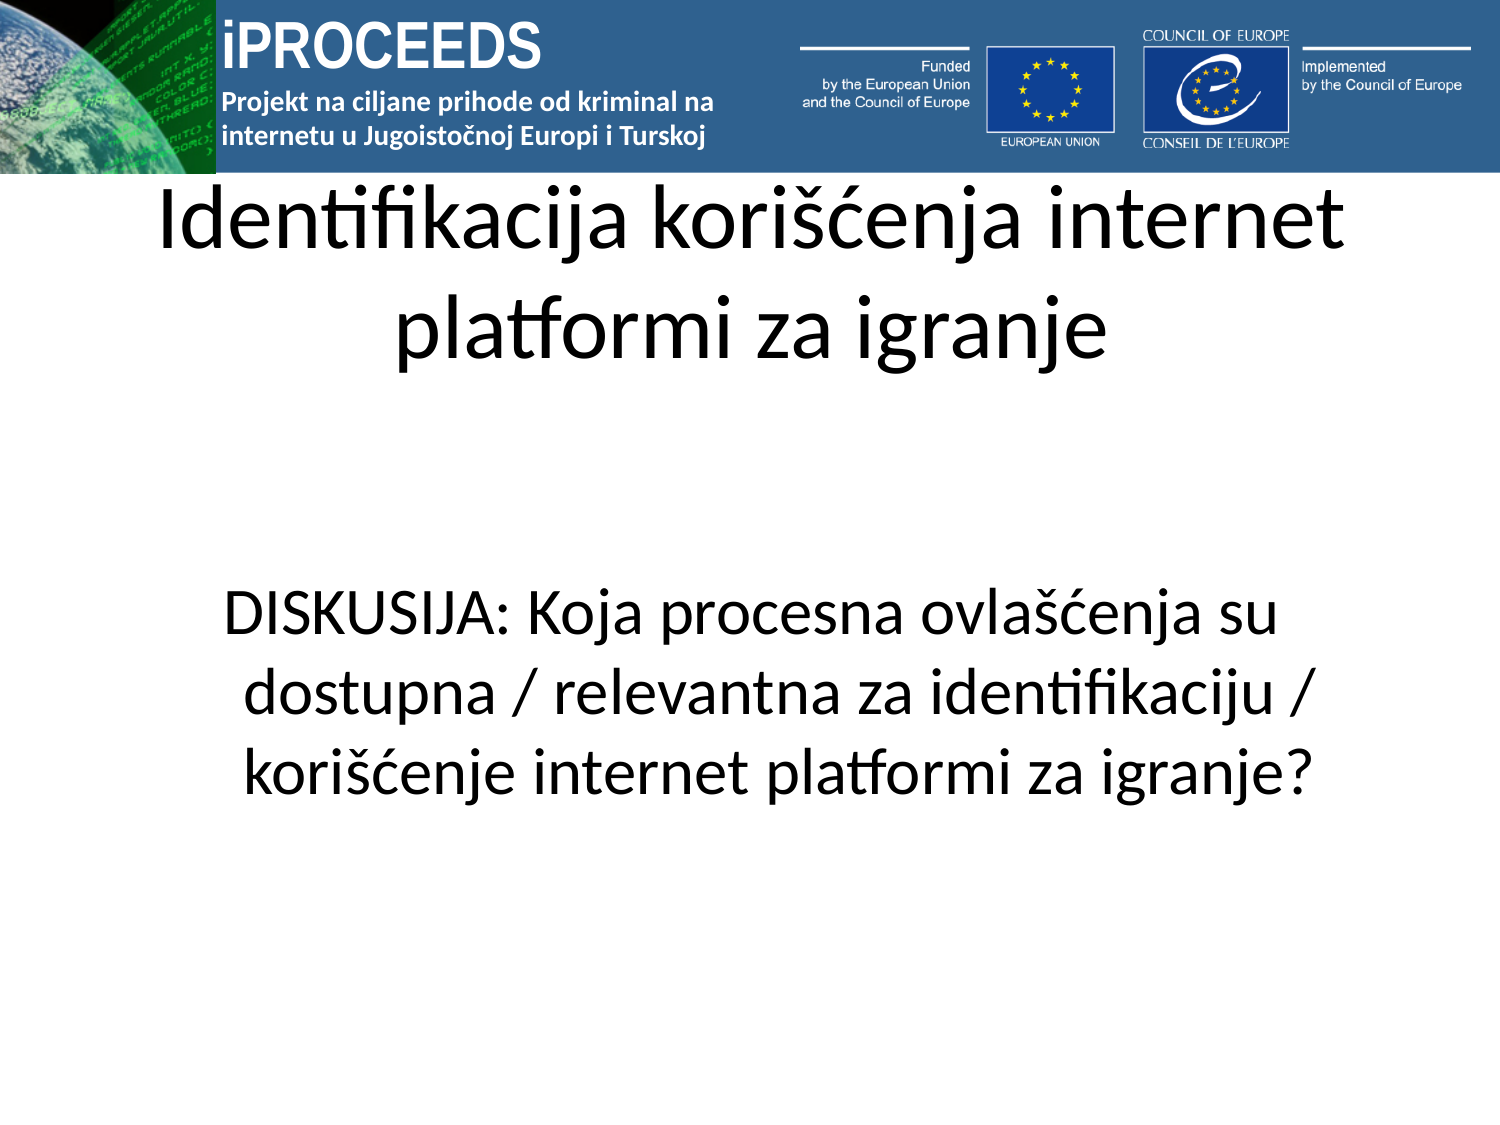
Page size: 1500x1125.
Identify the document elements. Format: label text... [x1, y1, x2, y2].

list DISKUSIJA: Koja procesna ovlašćenja su dostupna / relevantna za identifikaciju / korišćenje internet platformi za igranje? [76, 373, 1428, 1017]
picture [0, 0, 216, 174]
title Identifikacija korišćenja internet platformi za igranje [76, 172, 1428, 361]
picture [800, 30, 1471, 148]
